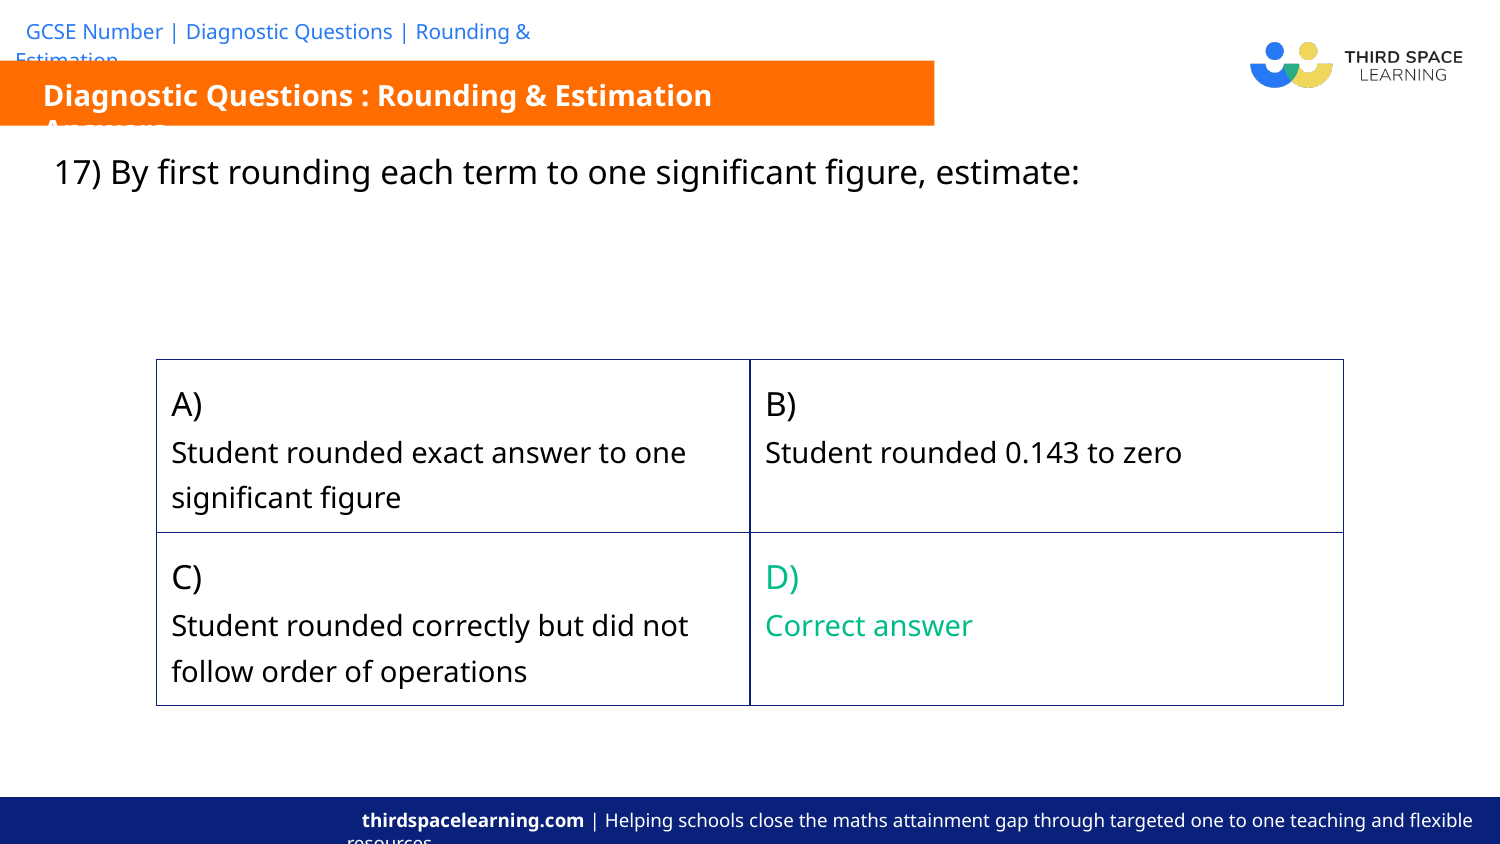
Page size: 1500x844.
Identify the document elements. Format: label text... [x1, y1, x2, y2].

picture [1250, 33, 1465, 99]
text_box Diagnostic Questions : Rounding & Estimation Answers [27, 61, 828, 162]
